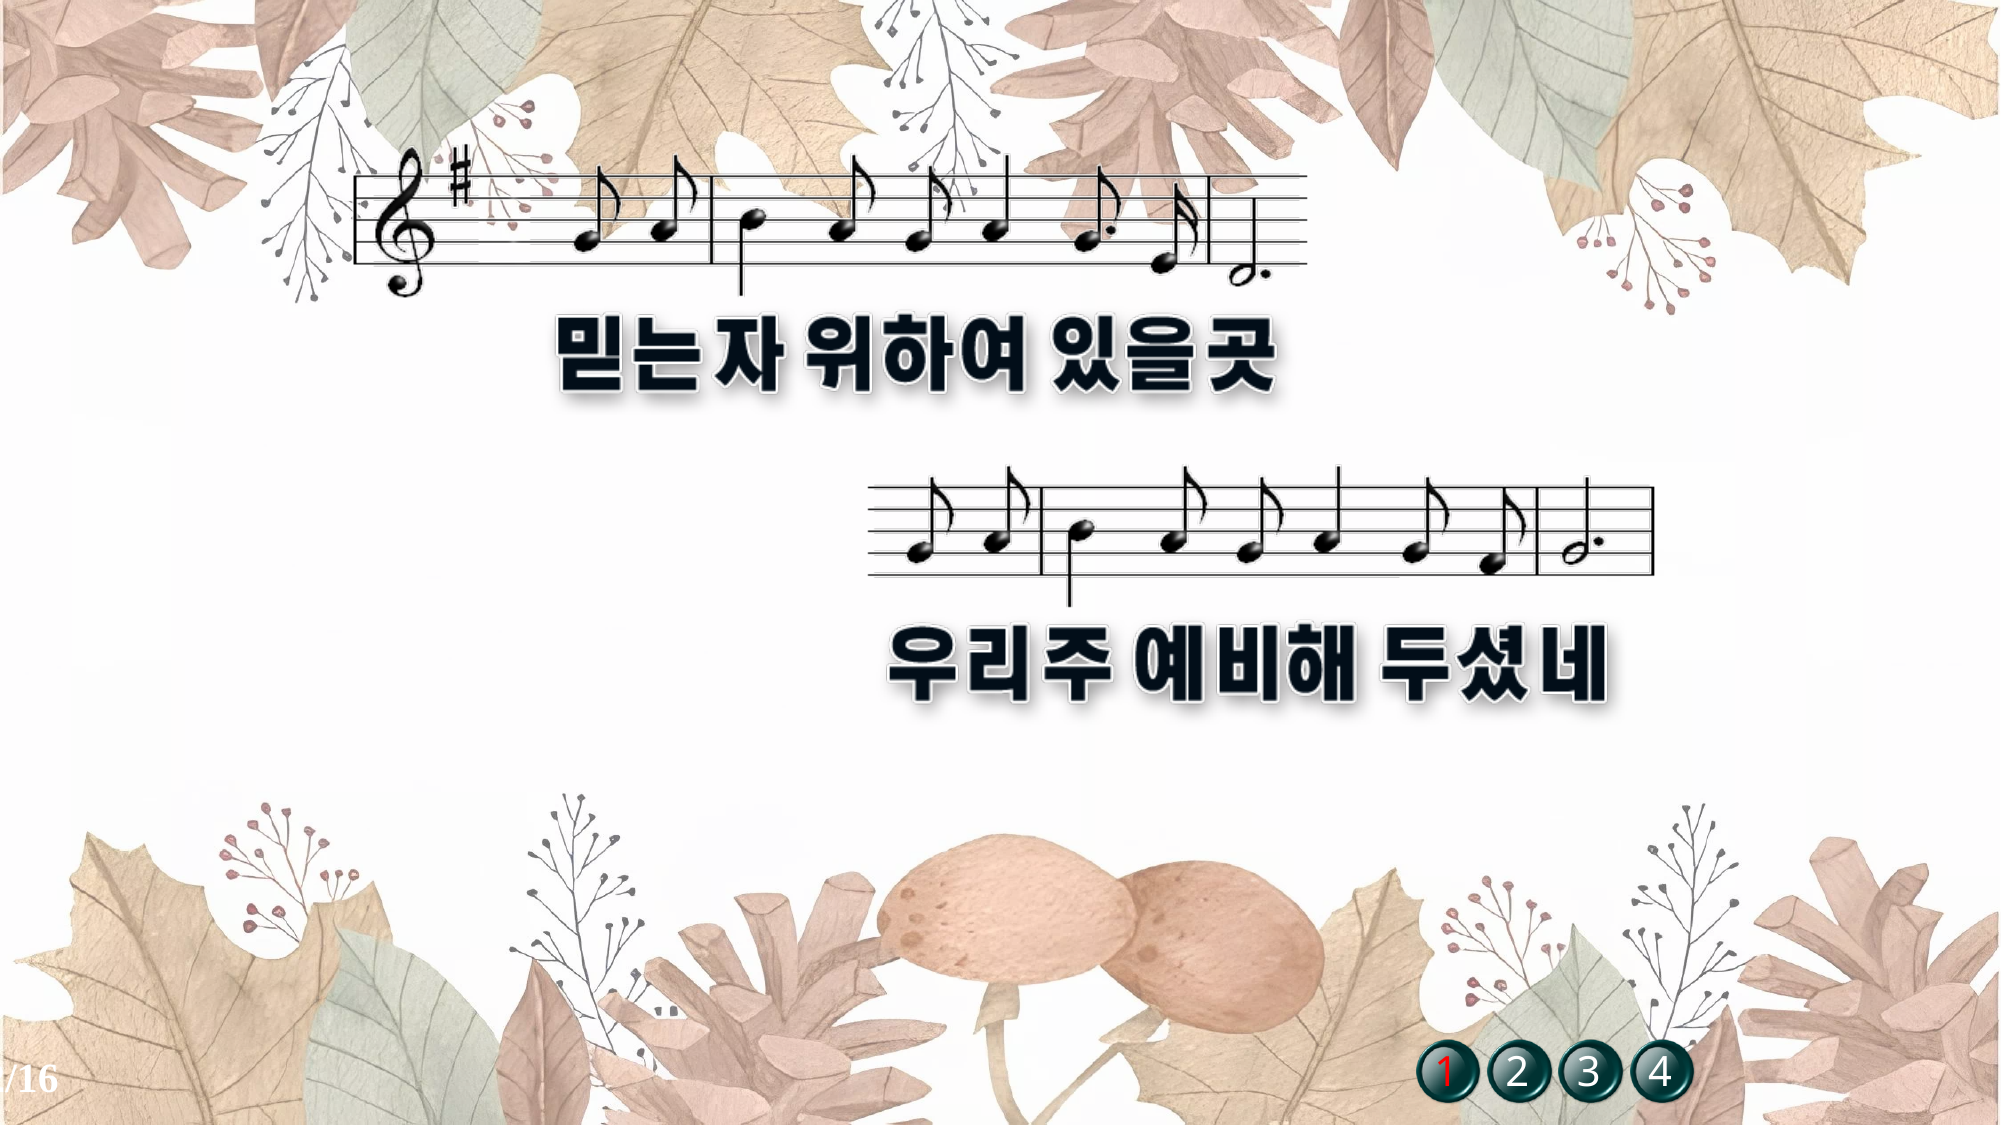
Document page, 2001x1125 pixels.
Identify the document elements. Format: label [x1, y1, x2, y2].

text_box [1484, 1035, 1555, 1106]
text_box [1627, 1035, 1697, 1106]
picture [0, 0, 2001, 1125]
text_box [1555, 1035, 1626, 1106]
text_box [1413, 1035, 1484, 1106]
